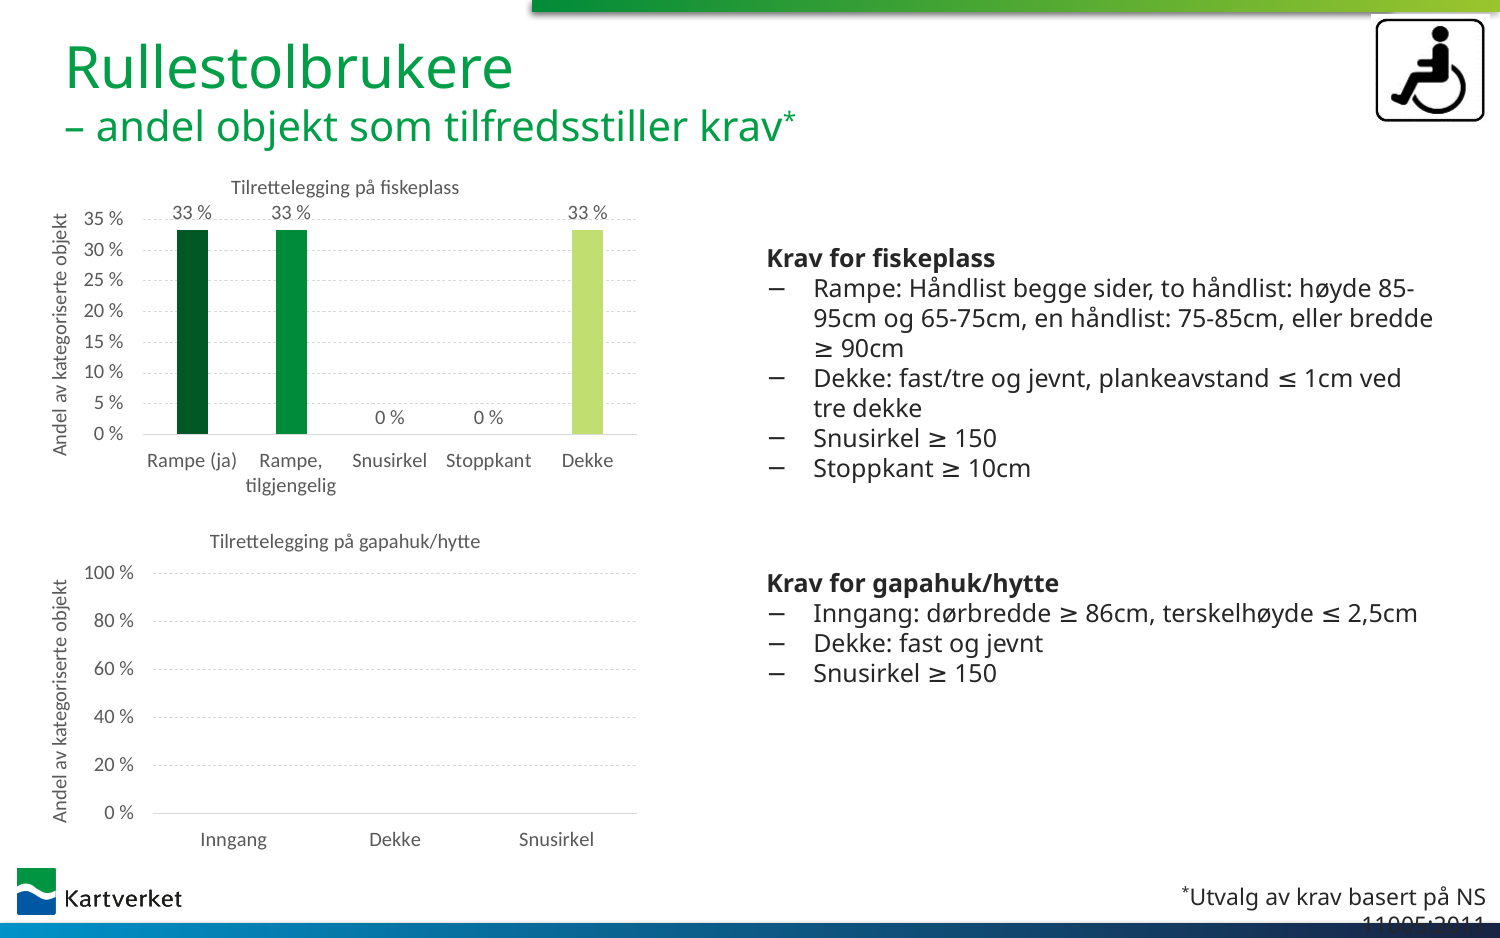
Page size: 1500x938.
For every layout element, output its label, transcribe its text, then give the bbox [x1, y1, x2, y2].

picture [41, 166, 650, 505]
text_box Krav for fiskeplass Rampe: Håndlist begge sider, to håndlist: høyde 85-95cm og 65-75cm, en håndlist: 75-85cm, eller bredde ≥ 90cm Dekke: fast/tre og jevnt, plankeavstand ≤ 1cm ved tre dekke Snusirkel ≥ 150 Stoppkant ≥ 10cm [751, 235, 1452, 490]
picture [41, 520, 650, 859]
picture [1371, 13, 1491, 127]
text_box *Utvalg av krav basert på NS 11005:2011 [1068, 873, 1500, 938]
text_box Krav for gapahuk/hytte Inngang: dørbredde ≥ 86cm, terskelhøyde ≤ 2,5cm Dekke: fast og jevnt Snusirkel ≥ 150 [751, 560, 1452, 695]
text_box Rullestolbrukere – andel objekt som tilfredsstiller krav* [49, 29, 1431, 158]
